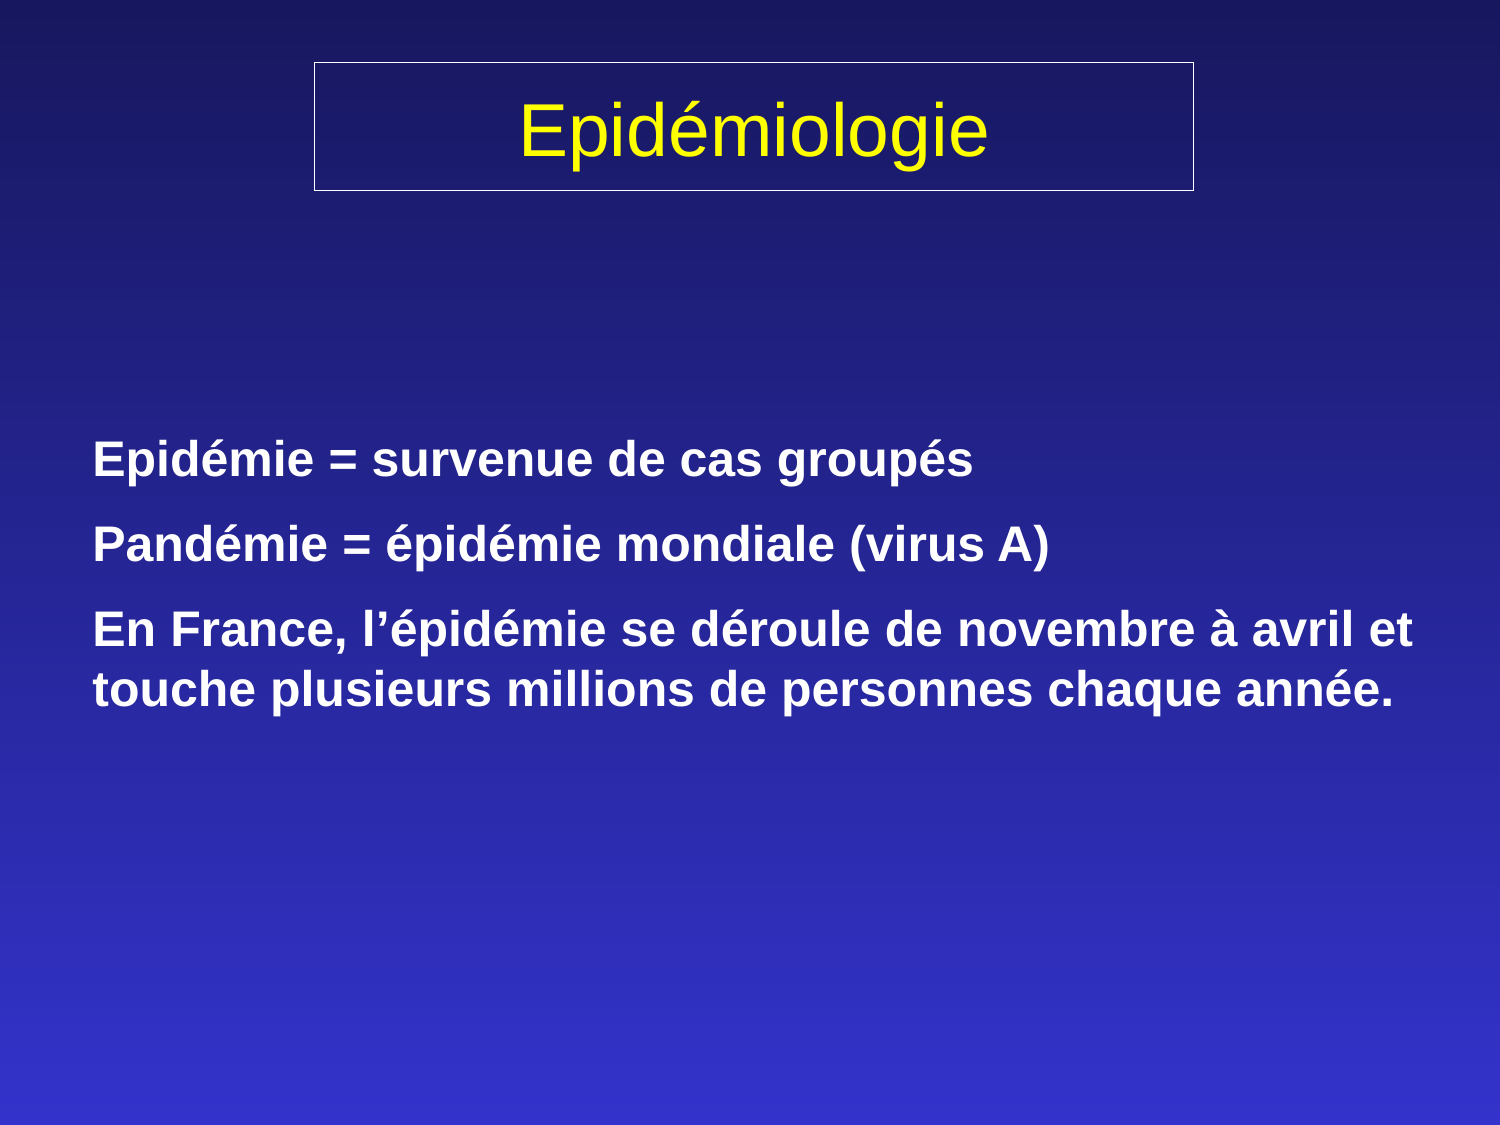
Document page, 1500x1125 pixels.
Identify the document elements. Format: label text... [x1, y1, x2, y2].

title Epidémiologie [314, 62, 1194, 191]
text_box Epidémie = survenue de cas groupés Pandémie = épidémie mondiale (virus A) En France, l’épidémie se déroule de novembre à avril et touche plusieurs millions de personnes chaque année. [77, 418, 1430, 724]
